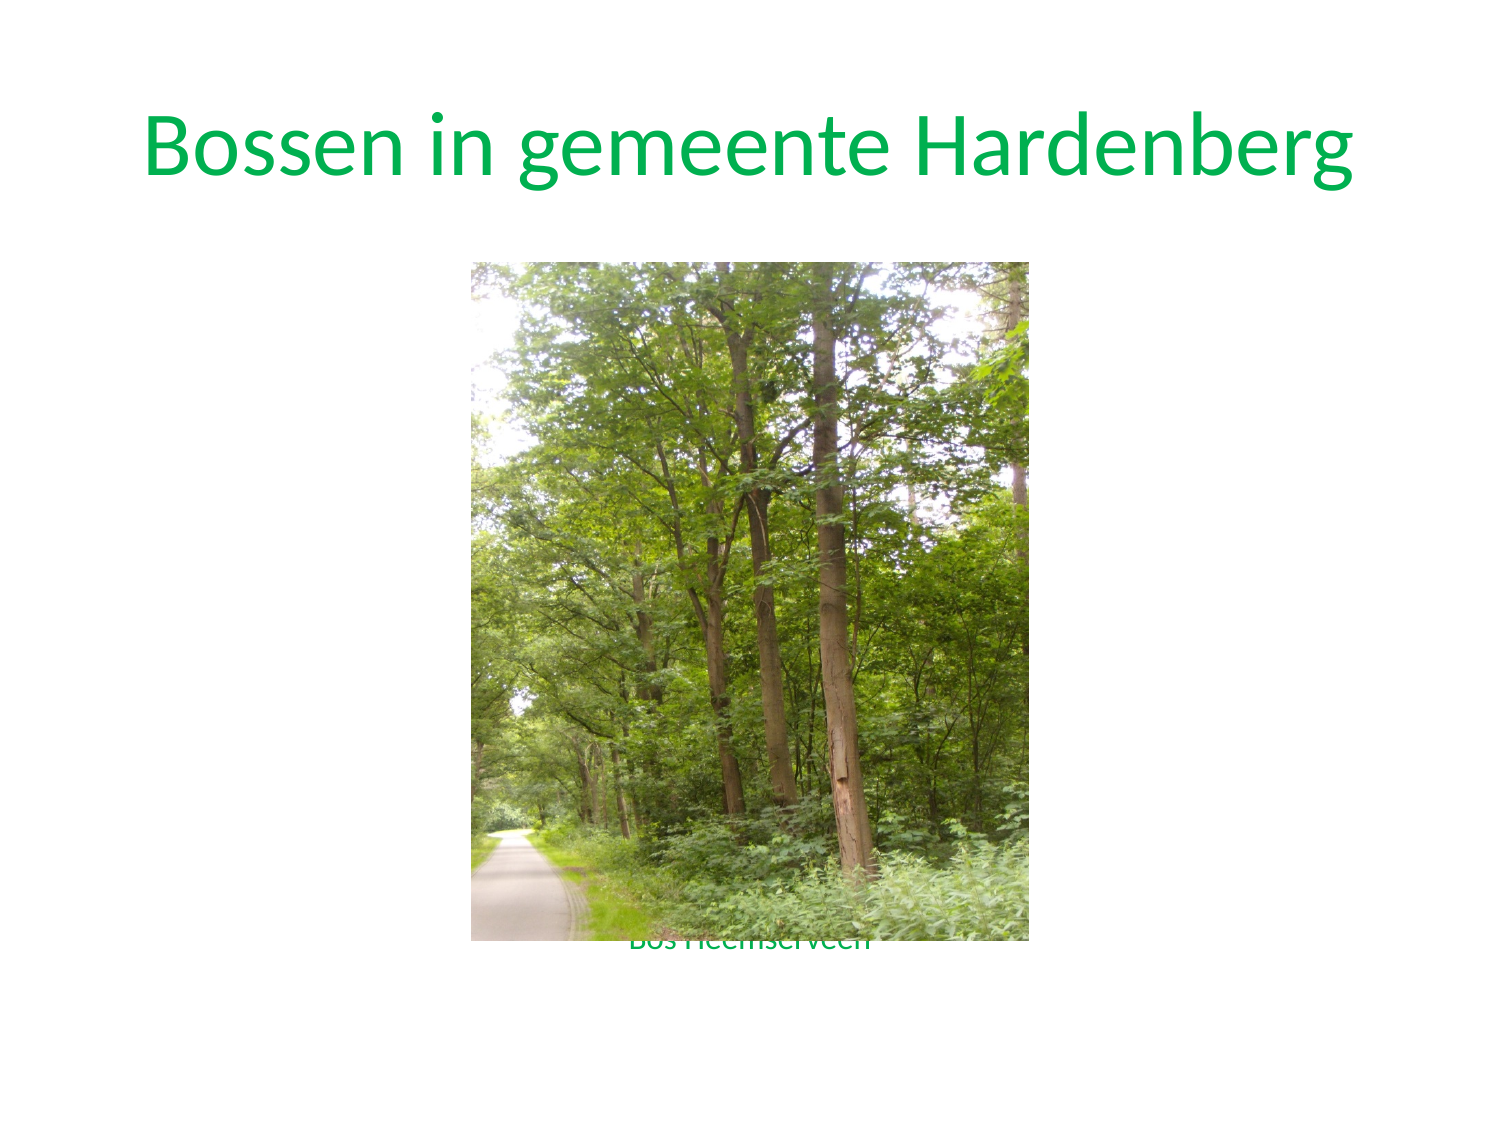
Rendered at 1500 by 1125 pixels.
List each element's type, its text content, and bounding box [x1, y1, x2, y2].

list Bos Heemserveen [75, 262, 1425, 1005]
title Bossen in gemeente Hardenberg [75, 45, 1425, 233]
picture [471, 262, 1029, 941]
